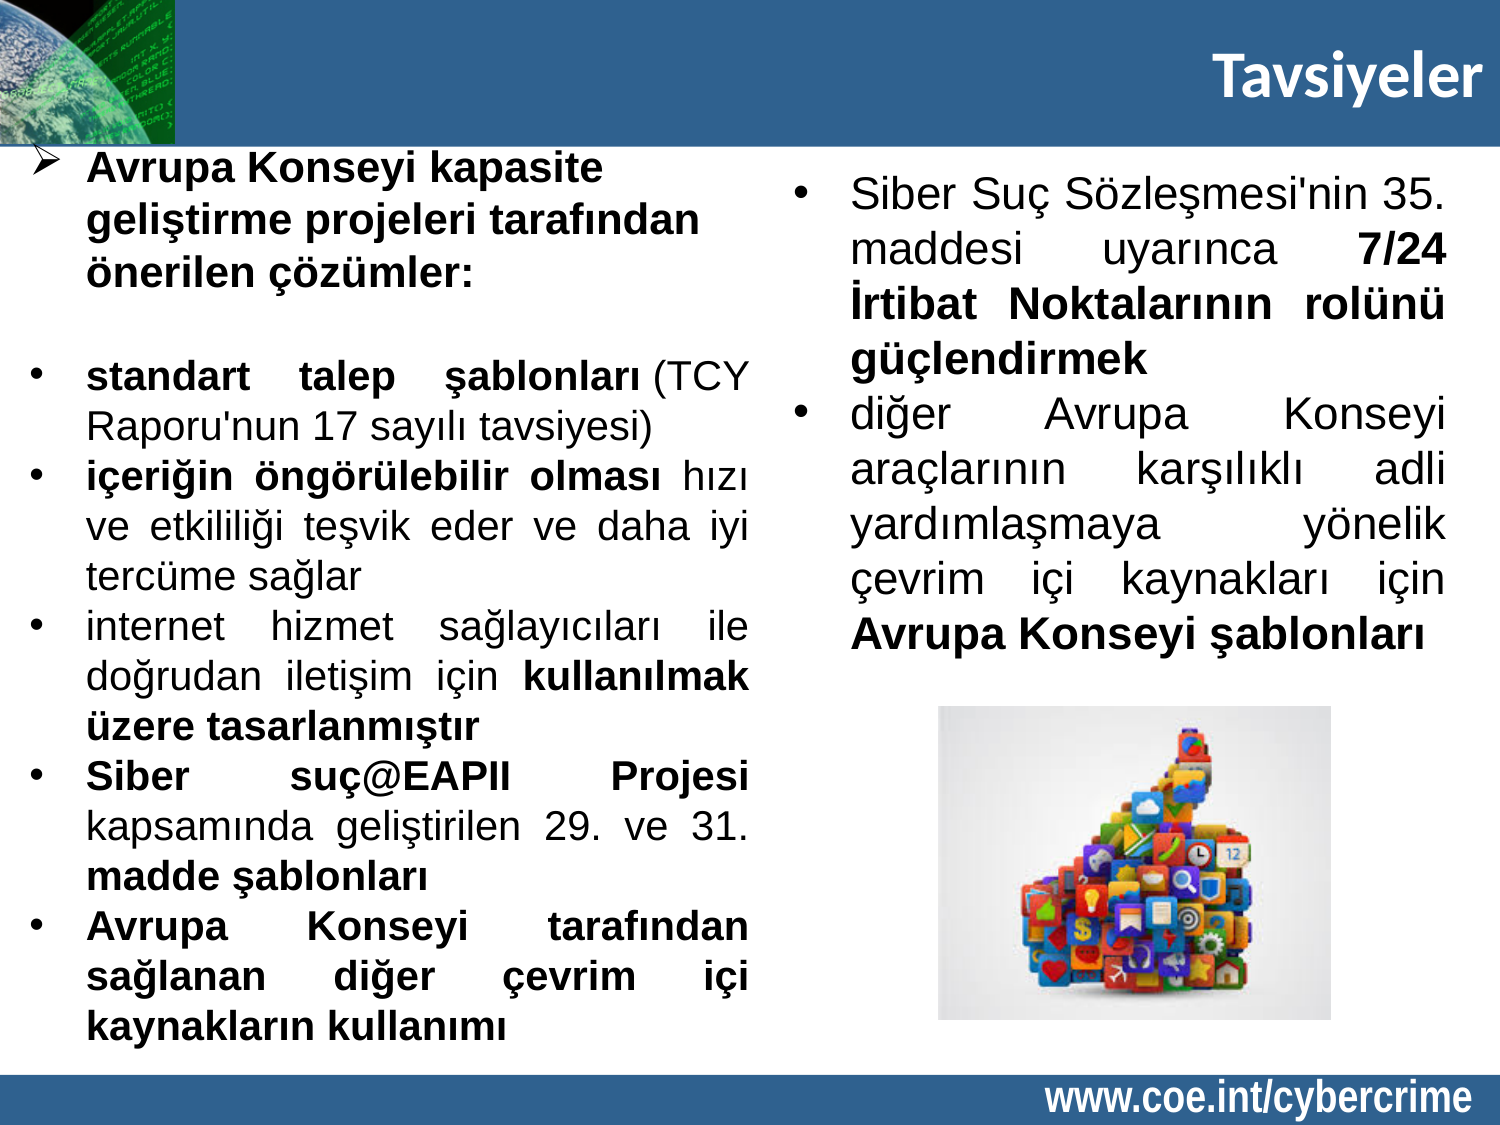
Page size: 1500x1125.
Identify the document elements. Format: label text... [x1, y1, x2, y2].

picture [0, 0, 175, 144]
text_box [0, 1073, 1030, 1125]
text_box www.coe.int/cybercrime [1030, 1059, 1500, 1125]
picture [938, 706, 1332, 1020]
text_box Siber Suç Sözleşmesi'nin 35. maddesi uyarınca 7/24 İrtibat Noktalarının rolünü güçlendirmek diğer Avrupa Konseyi araçlarının karşılıklı adli yardımlaşmaya yönelik çevrim içi kaynakları için Avrupa Konseyi şablonları [778, 156, 1462, 666]
text_box Avrupa Konseyi kapasite geliştirme projeleri tarafından önerilen çözümler: standart talep şablonları (TCY Raporu'nun 17 sayılı tavsiyesi) içeriğin öngörülebilir olması hızı ve etkililiği teşvik eder ve daha iyi tercüme sağlar internet hizmet sağlayıcıları ile doğrudan iletişim için kullanılmak üzere tasarlanmıştır Siber suç@EAPII Projesi kapsamında geliştirilen 29. ve 31. madde şablonları Avrupa Konseyi tarafından sağlanan diğer çevrim içi kaynakların kullanımı [14, 131, 765, 1057]
text_box Tavsiyeler [179, 0, 1500, 149]
